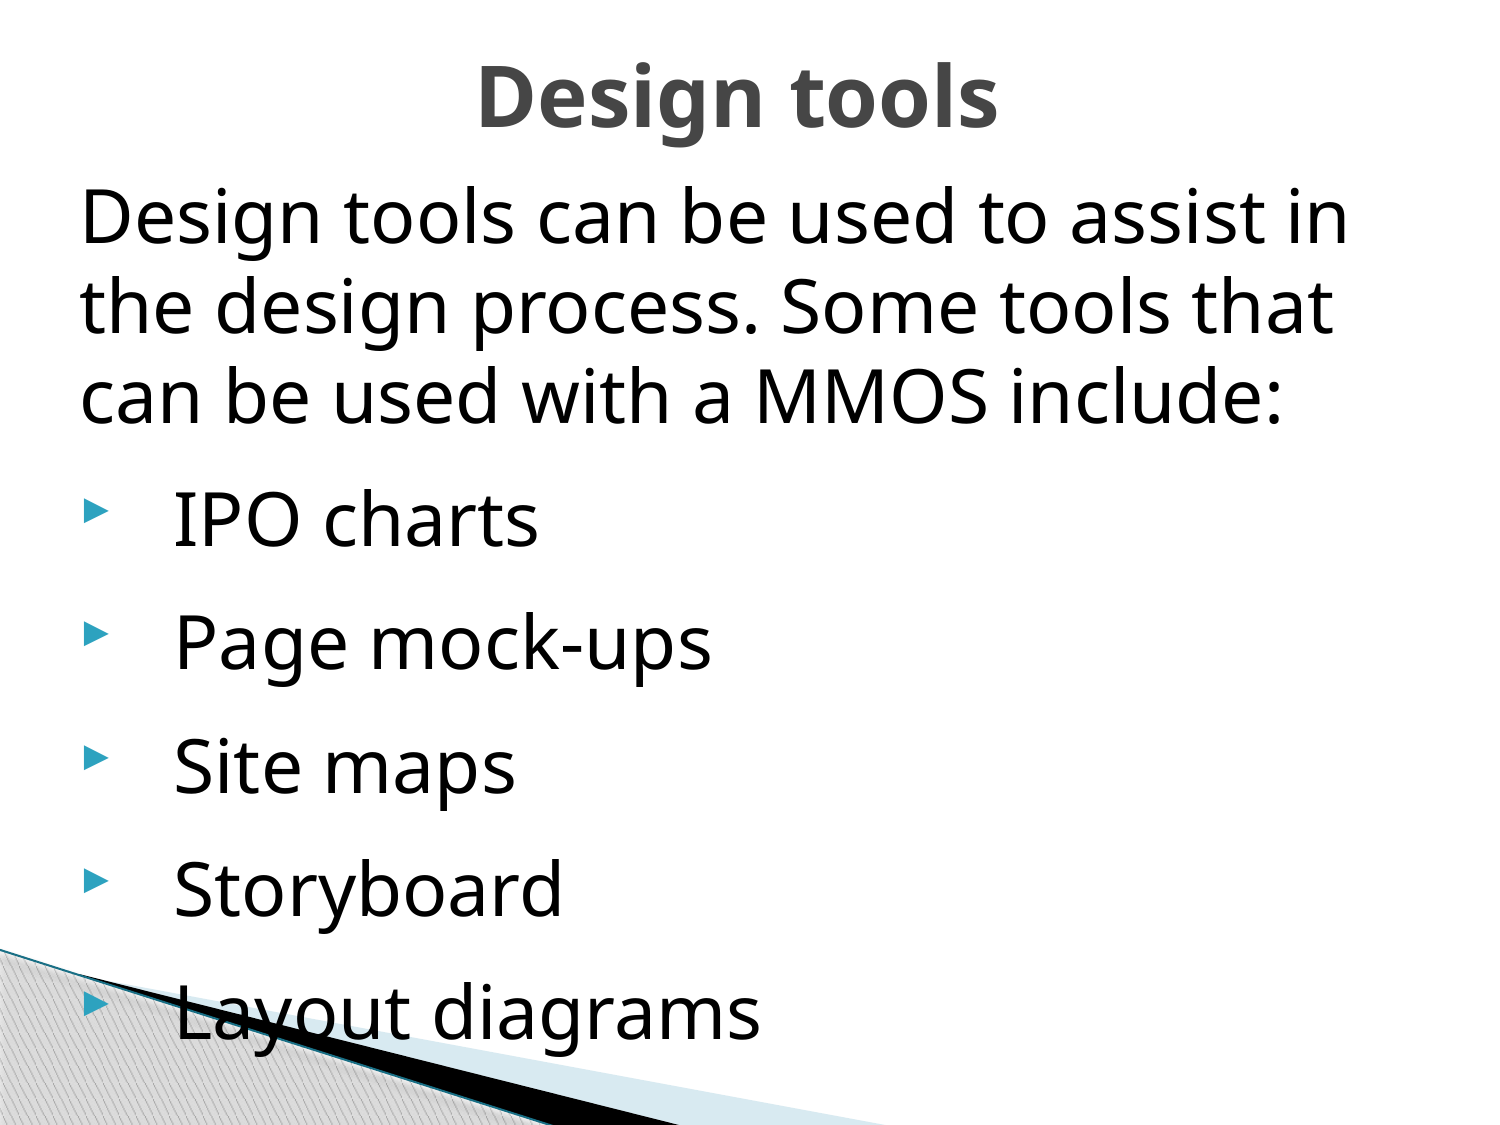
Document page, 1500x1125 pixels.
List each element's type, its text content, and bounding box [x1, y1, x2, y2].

title Design tools [100, 0, 1376, 188]
list Design tools can be used to assist in the design process. Some tools that can be used with a MMOS include: IPO charts Page mock-ups Site maps Storyboard Layout diagrams [64, 160, 1447, 1071]
